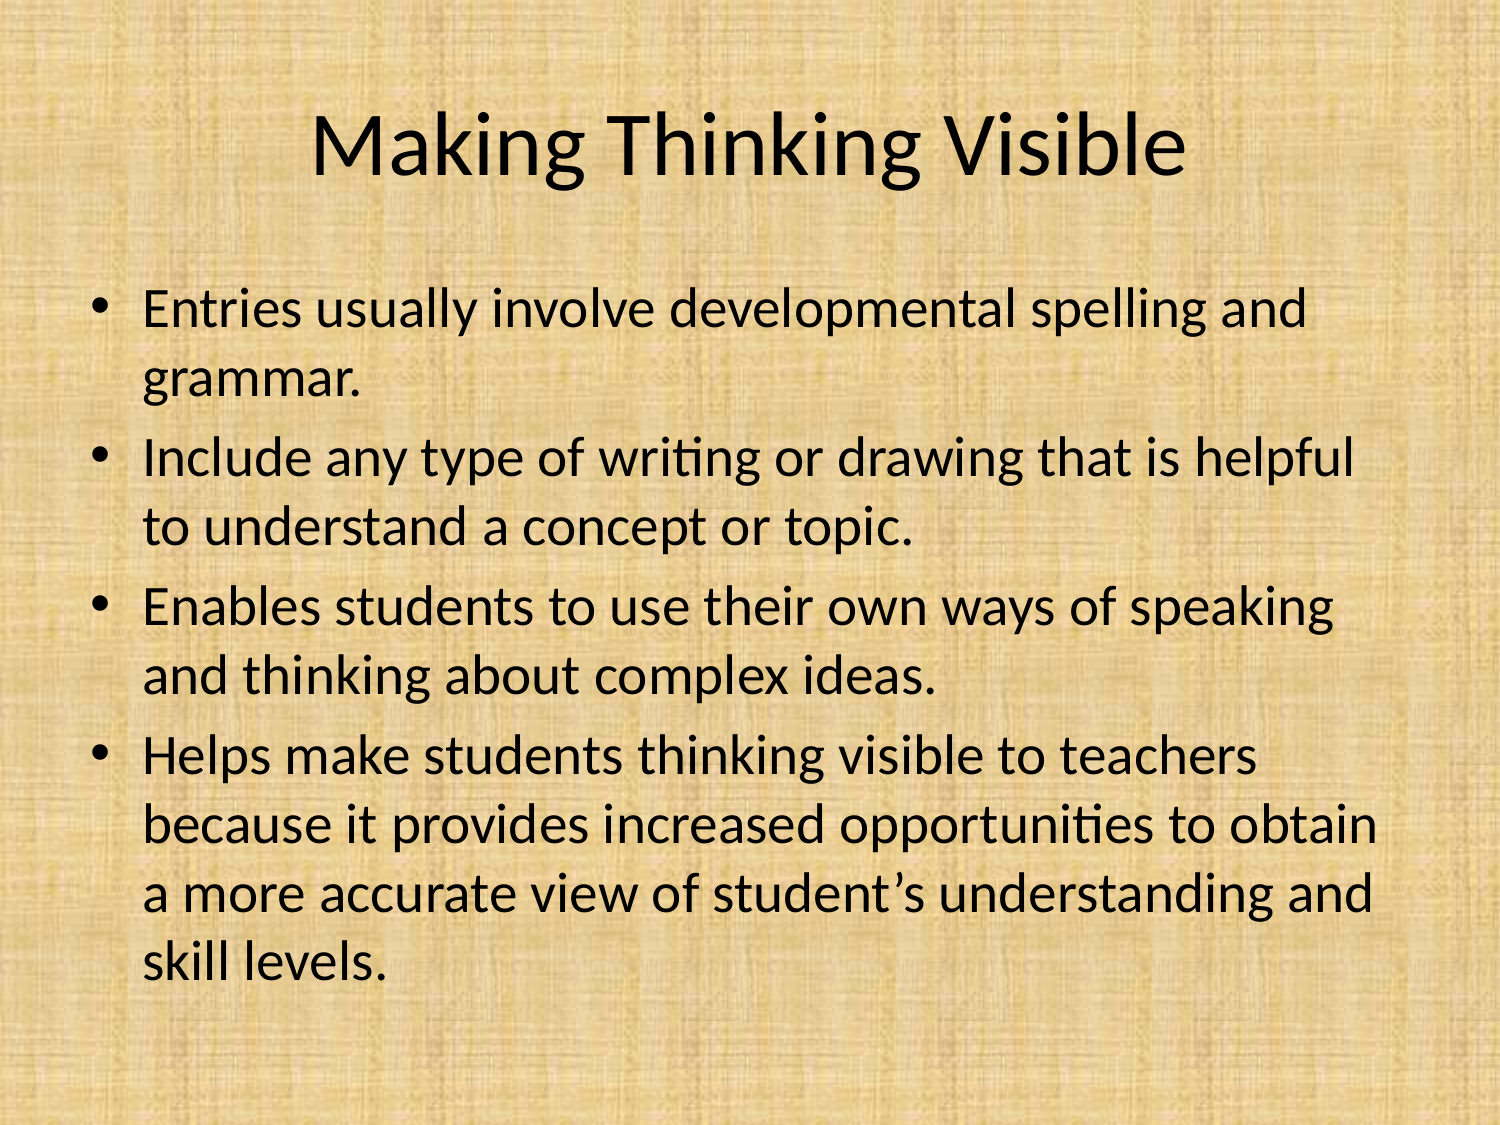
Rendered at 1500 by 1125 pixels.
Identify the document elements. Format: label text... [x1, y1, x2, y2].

picture [0, 0, 1500, 1125]
title Making Thinking Visible [75, 45, 1425, 233]
list Entries usually involve developmental spelling and grammar. Include any type of writing or drawing that is helpful to understand a concept or topic. Enables students to use their own ways of speaking and thinking about complex ideas. Helps make students thinking visible to teachers because it provides increased opportunities to obtain a more accurate view of student’s understanding and skill levels. [75, 262, 1425, 1005]
